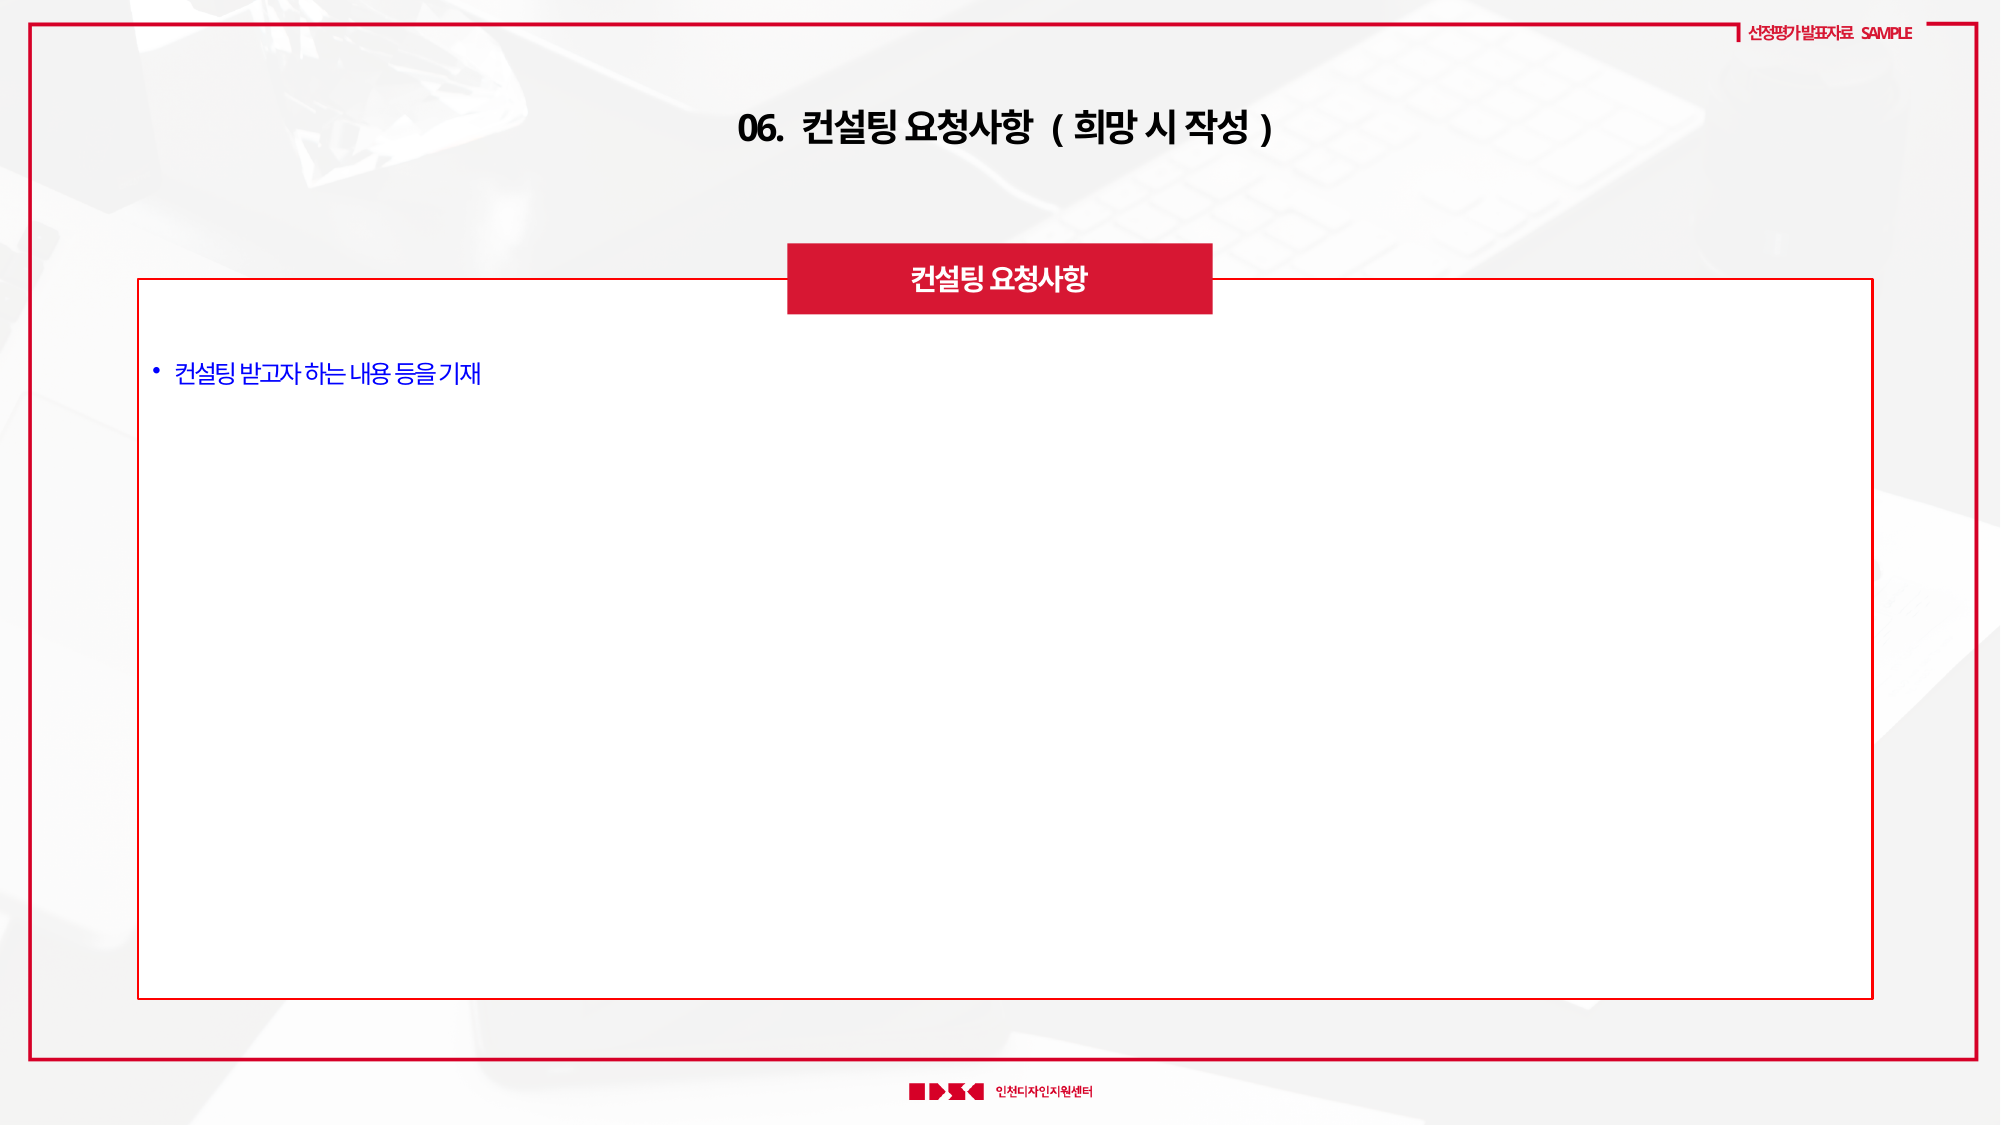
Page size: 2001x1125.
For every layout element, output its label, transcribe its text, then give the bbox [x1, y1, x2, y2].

text_box 컨설팅 받고자 하는 내용 등을 기재 [136, 277, 1875, 1002]
text_box 선정평가 발표자료 SAMPLE [1725, 15, 1938, 51]
picture [0, 0, 2001, 1125]
text_box 컨설팅 요청사항 [785, 241, 1215, 316]
text_box 06. 컨설팅 요청사항 (희망 시 작성) [448, 91, 1552, 161]
